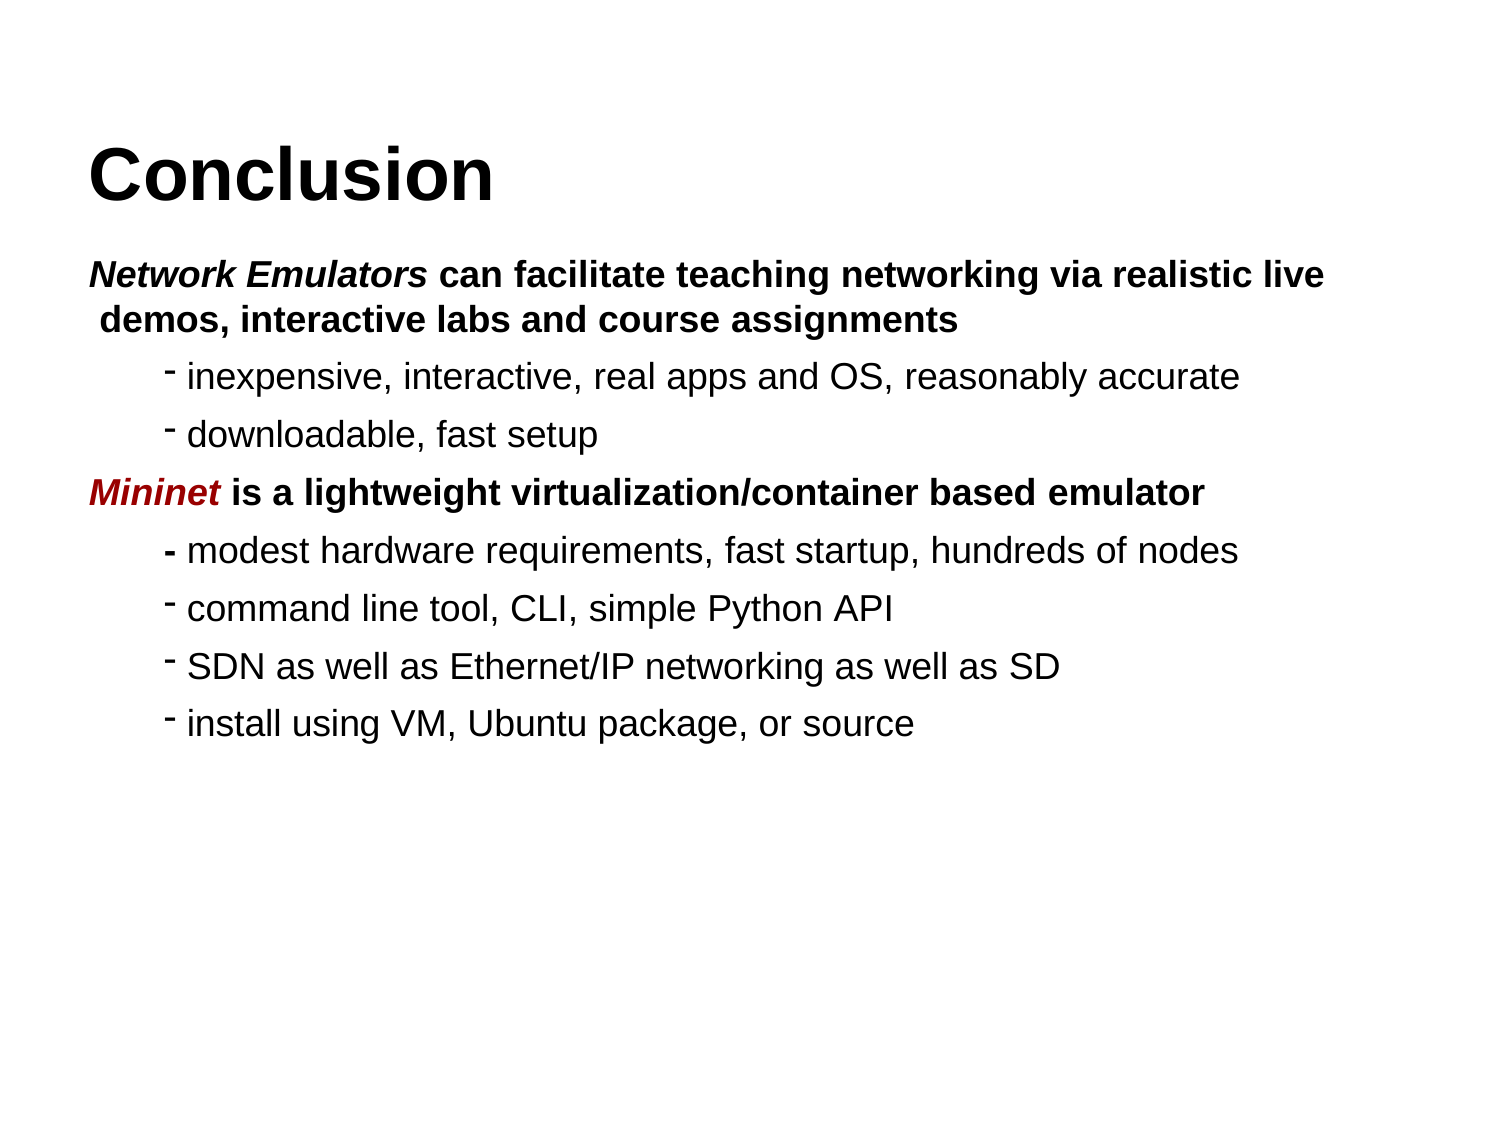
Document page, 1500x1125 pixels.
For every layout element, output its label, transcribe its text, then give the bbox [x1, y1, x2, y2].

text_box Network Emulators can facilitate teaching networking via realistic live demos, interactive labs and course assignments inexpensive, interactive, real apps and OS, reasonably accurate downloadable, fast setup Mininet is a lightweight virtualization/container based emulator - modest hardware requirements, fast startup, hundreds of nodes command line tool, CLI, simple Python API SDN as well as Ethernet/IP networking as well as SD install using VM, Ubuntu package, or source [86, 247, 1332, 850]
title Conclusion [86, 122, 1041, 247]
